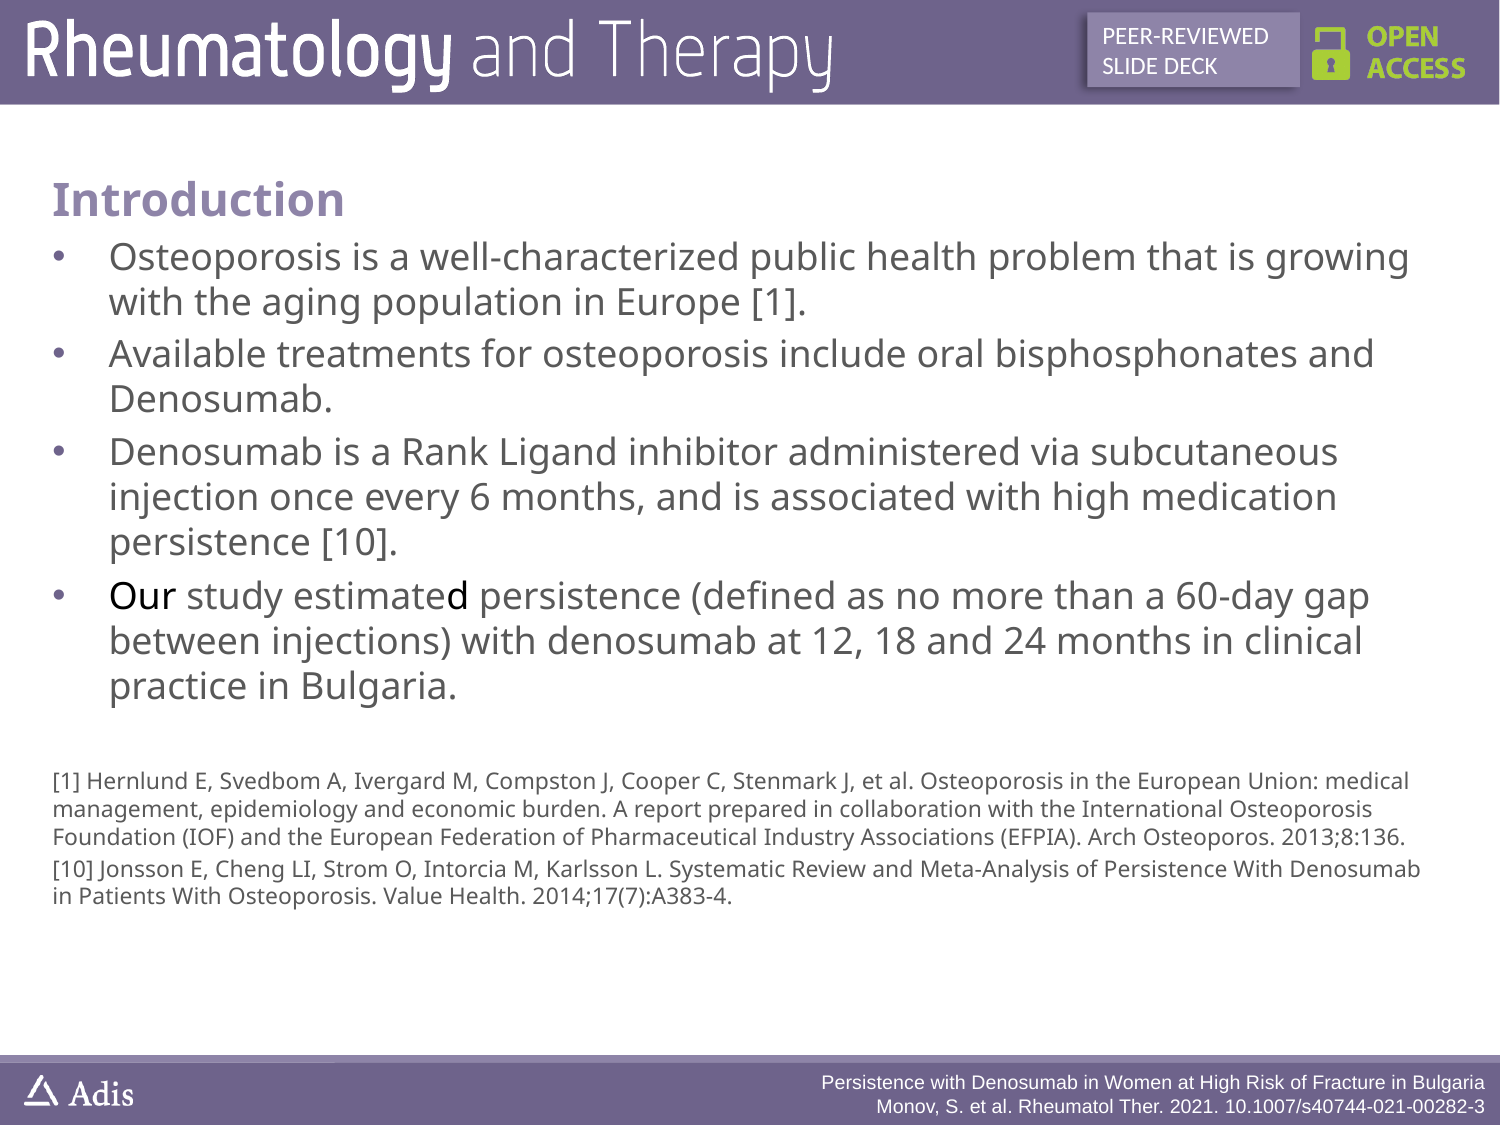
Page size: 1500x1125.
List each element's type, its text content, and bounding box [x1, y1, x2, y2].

text_box PEER-REVIEWED SLIDE DECK [1087, 12, 1300, 88]
list Introduction Osteoporosis is a well-characterized public health problem that is growing with the aging population in Europe [1]. Available treatments for osteoporosis include oral bisphosphonates and Denosumab. Denosumab is a Rank Ligand inhibitor administered via subcutaneous injection once every 6 months, and is associated with high medication persistence [10]. Our study estimated persistence (defined as no more than a 60-day gap between injections) with denosumab at 12, 18 and 24 months in clinical practice in Bulgaria. [1] Hernlund E, Svedbom A, Ivergard M, Compston J, Cooper C, Stenmark J, et al. Osteoporosis in the European Union: medical management, epidemiology and economic burden. A report prepared in collaboration with the International Osteoporosis Foundation (IOF) and the European Federation of Pharmaceutical Industry Associations (EFPIA). Arch Osteoporos. 2013;8:136. [10] Jonsson E, Cheng LI, Strom O, Intorcia M, Karlsson L. Systematic Review and Meta-Analysis of Persistence With Denosumab in Patients With Osteoporosis. Value Health. 2014;17(7):A383-4. [37, 162, 1463, 1038]
subtitle Persistence with Denosumab in Women at High Risk of Fracture in Bulgaria Monov, S. et al. Rheumatol Ther. 2021. 10.1007/s40744-021-00282-3 [334, 1062, 1500, 1125]
picture [0, 0, 1500, 105]
picture [24, 1075, 133, 1106]
